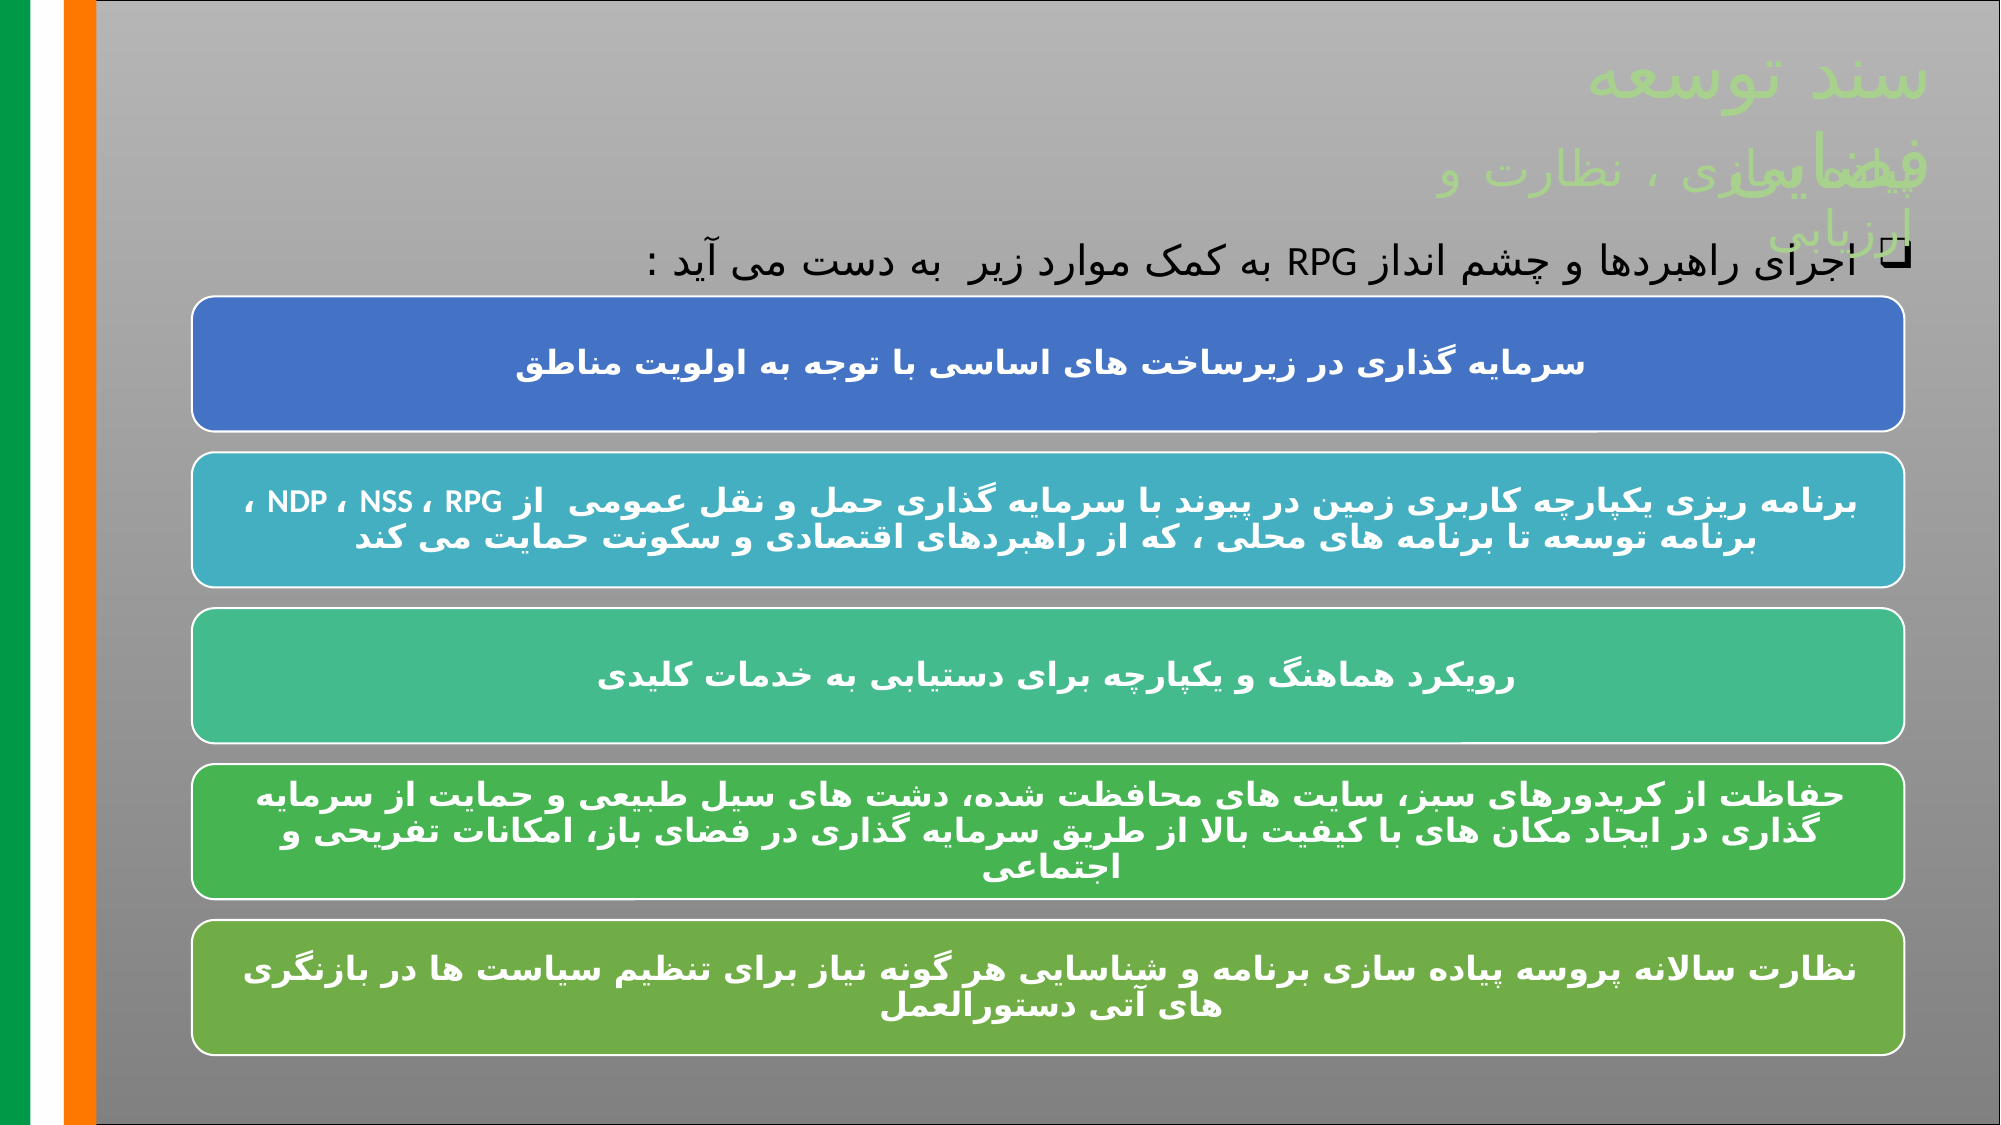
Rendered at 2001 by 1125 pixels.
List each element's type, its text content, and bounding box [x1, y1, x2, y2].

text_box [97, 0, 2000, 1125]
text_box سند توسعه فضایی [1419, 16, 1948, 211]
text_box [191, 292, 1905, 1060]
text_box پیاده سازی ، نظارت و ارزیابی [1419, 211, 1930, 264]
picture [0, 0, 97, 1125]
text_box اجرای راهبردها و چشم انداز RPG به کمک موارد زیر به دست می آید : [174, 226, 1930, 292]
